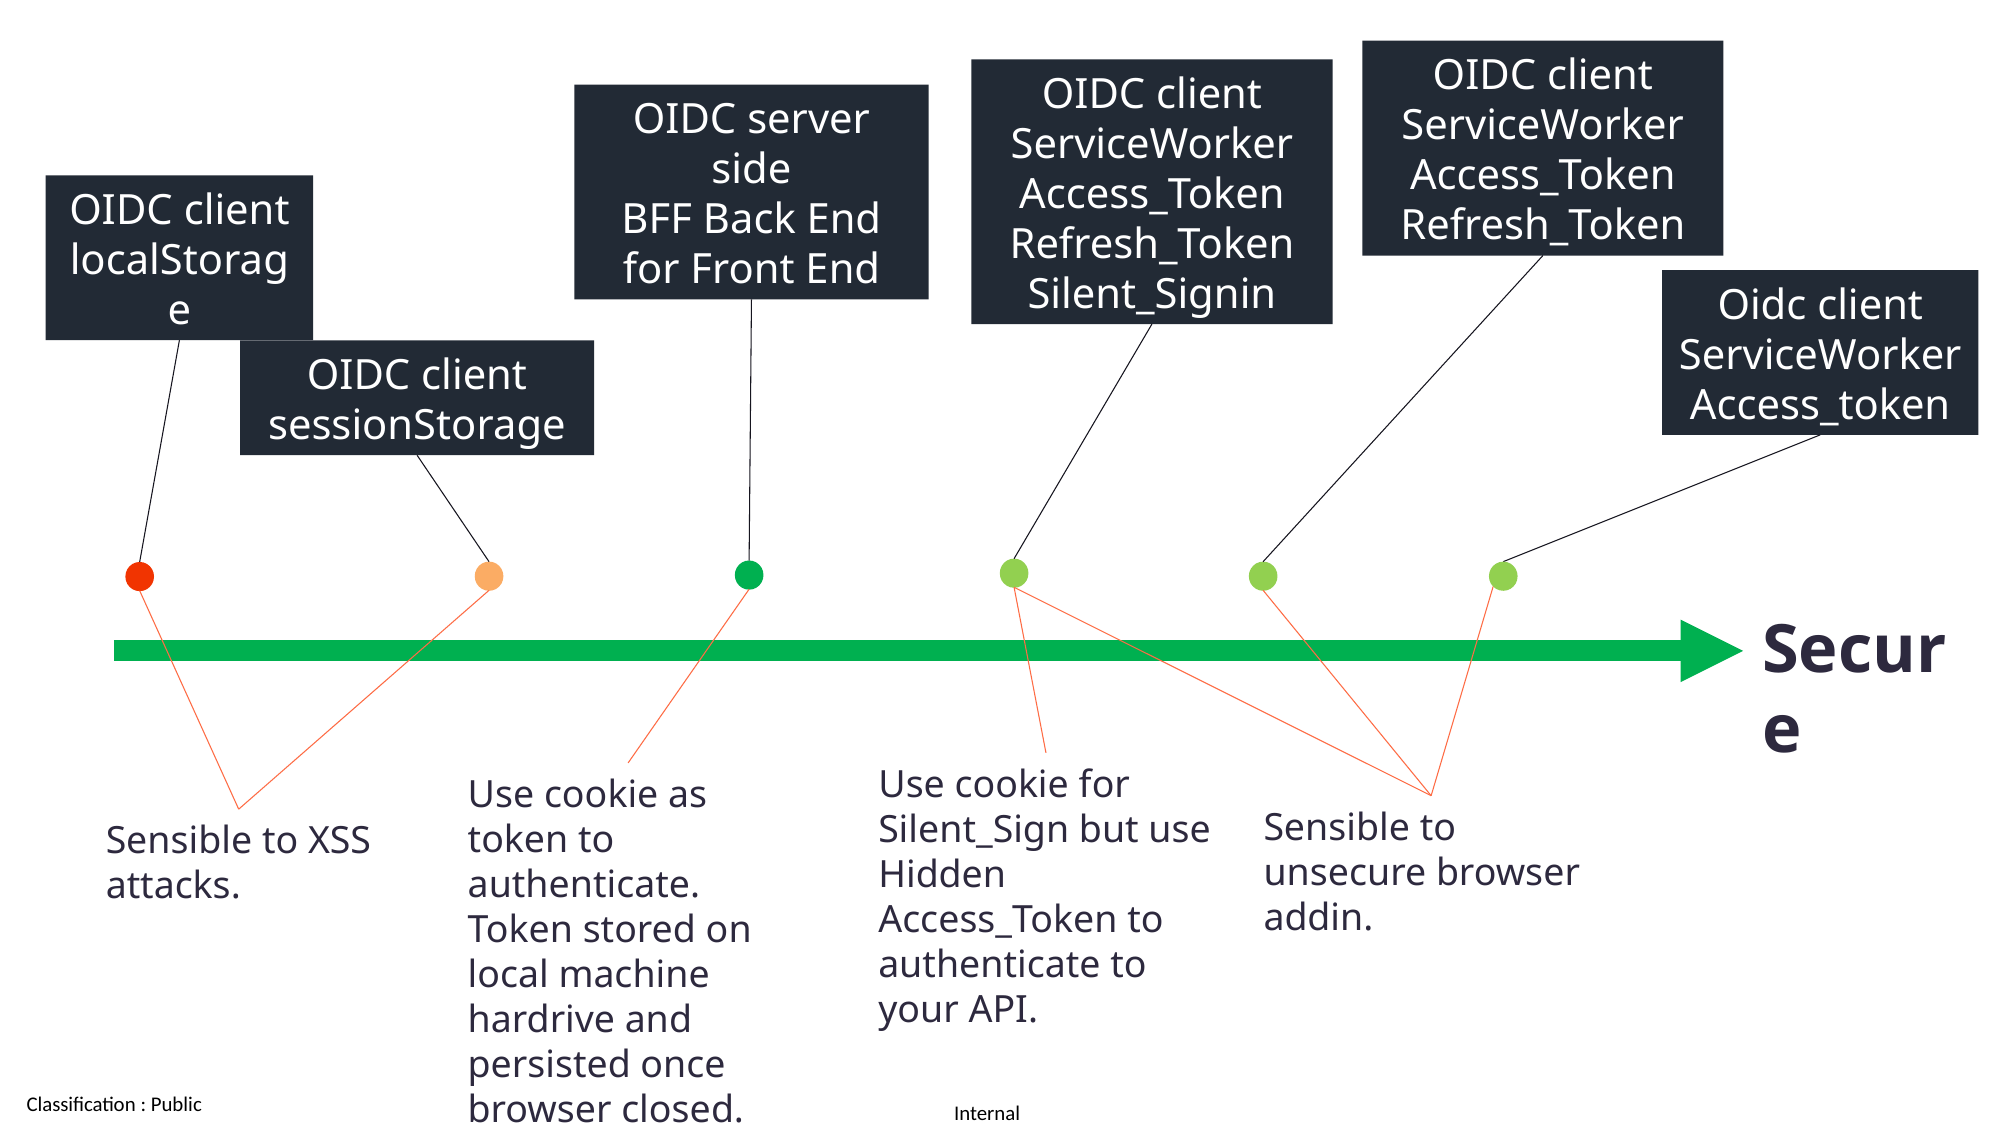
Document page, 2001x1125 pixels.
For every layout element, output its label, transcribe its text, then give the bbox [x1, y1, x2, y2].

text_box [628, 589, 750, 763]
text_box OIDC client ServiceWorker Access_Token Refresh_Token [1362, 40, 1724, 256]
text_box OIDC server side BFF Back End for Front End [574, 84, 929, 300]
text_box Oidc client ServiceWorker Access_token [1662, 270, 1979, 435]
text_box [124, 561, 156, 593]
text_box [998, 557, 1030, 589]
text_box Use cookie as token to authenticate. Token stored on local machine hardrive and persisted once browser closed. [452, 762, 804, 1125]
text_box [1263, 257, 1543, 562]
text_box OIDC client ServiceWorker Access_Token Refresh_Token Silent_Signin [971, 59, 1333, 325]
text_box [417, 456, 490, 562]
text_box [1014, 587, 1432, 796]
text_box Sensible to unsecure browser addin. [1248, 795, 1614, 946]
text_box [139, 291, 180, 562]
text_box [473, 560, 505, 592]
text_box Use cookie for Silent_Sign but use Hidden Access_Token to authenticate to your API. [863, 752, 1229, 1038]
text_box Secure [1747, 598, 1977, 774]
text_box [1487, 562, 1519, 592]
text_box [238, 590, 490, 810]
text_box OIDC client sessionStorage [240, 340, 595, 456]
text_box [1247, 560, 1279, 587]
text_box [733, 559, 765, 591]
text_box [139, 591, 238, 810]
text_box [1543, 436, 1821, 562]
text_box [1431, 586, 1494, 796]
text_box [1014, 326, 1152, 559]
text_box OIDC client localStorage [45, 175, 314, 341]
text_box Sensible to XSS attacks. [91, 809, 387, 914]
